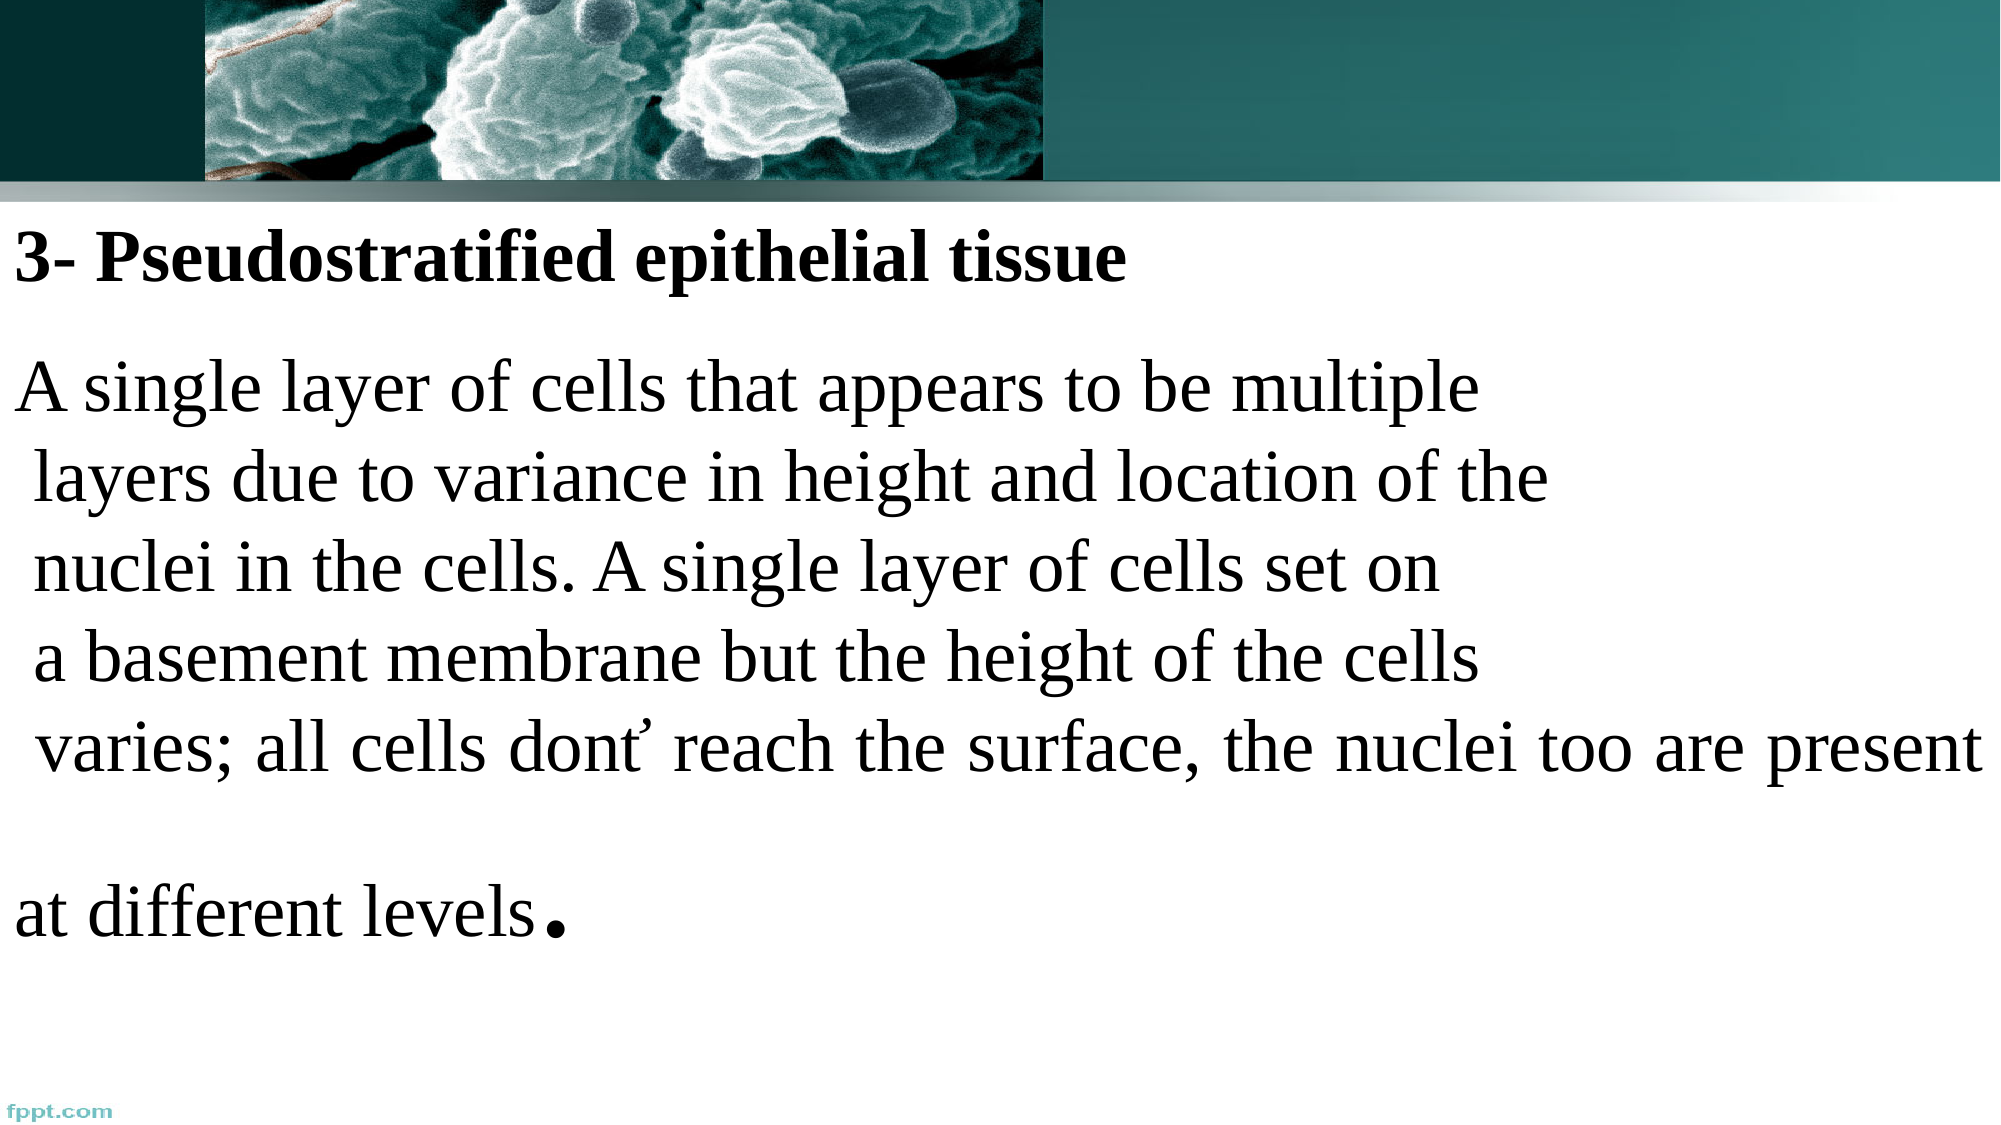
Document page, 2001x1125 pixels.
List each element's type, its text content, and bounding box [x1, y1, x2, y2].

picture [0, 0, 2001, 1125]
text_box 3- Pseudostratified epithelial tissue A single layer of cells that appears to be multiple layers due to variance in height and location of the nuclei in the cells. A single layer of cells set on a basement membrane but the height of the cells varies; all cells donť reach the surface, the nuclei too are present at different levels. [0, 199, 2000, 1125]
